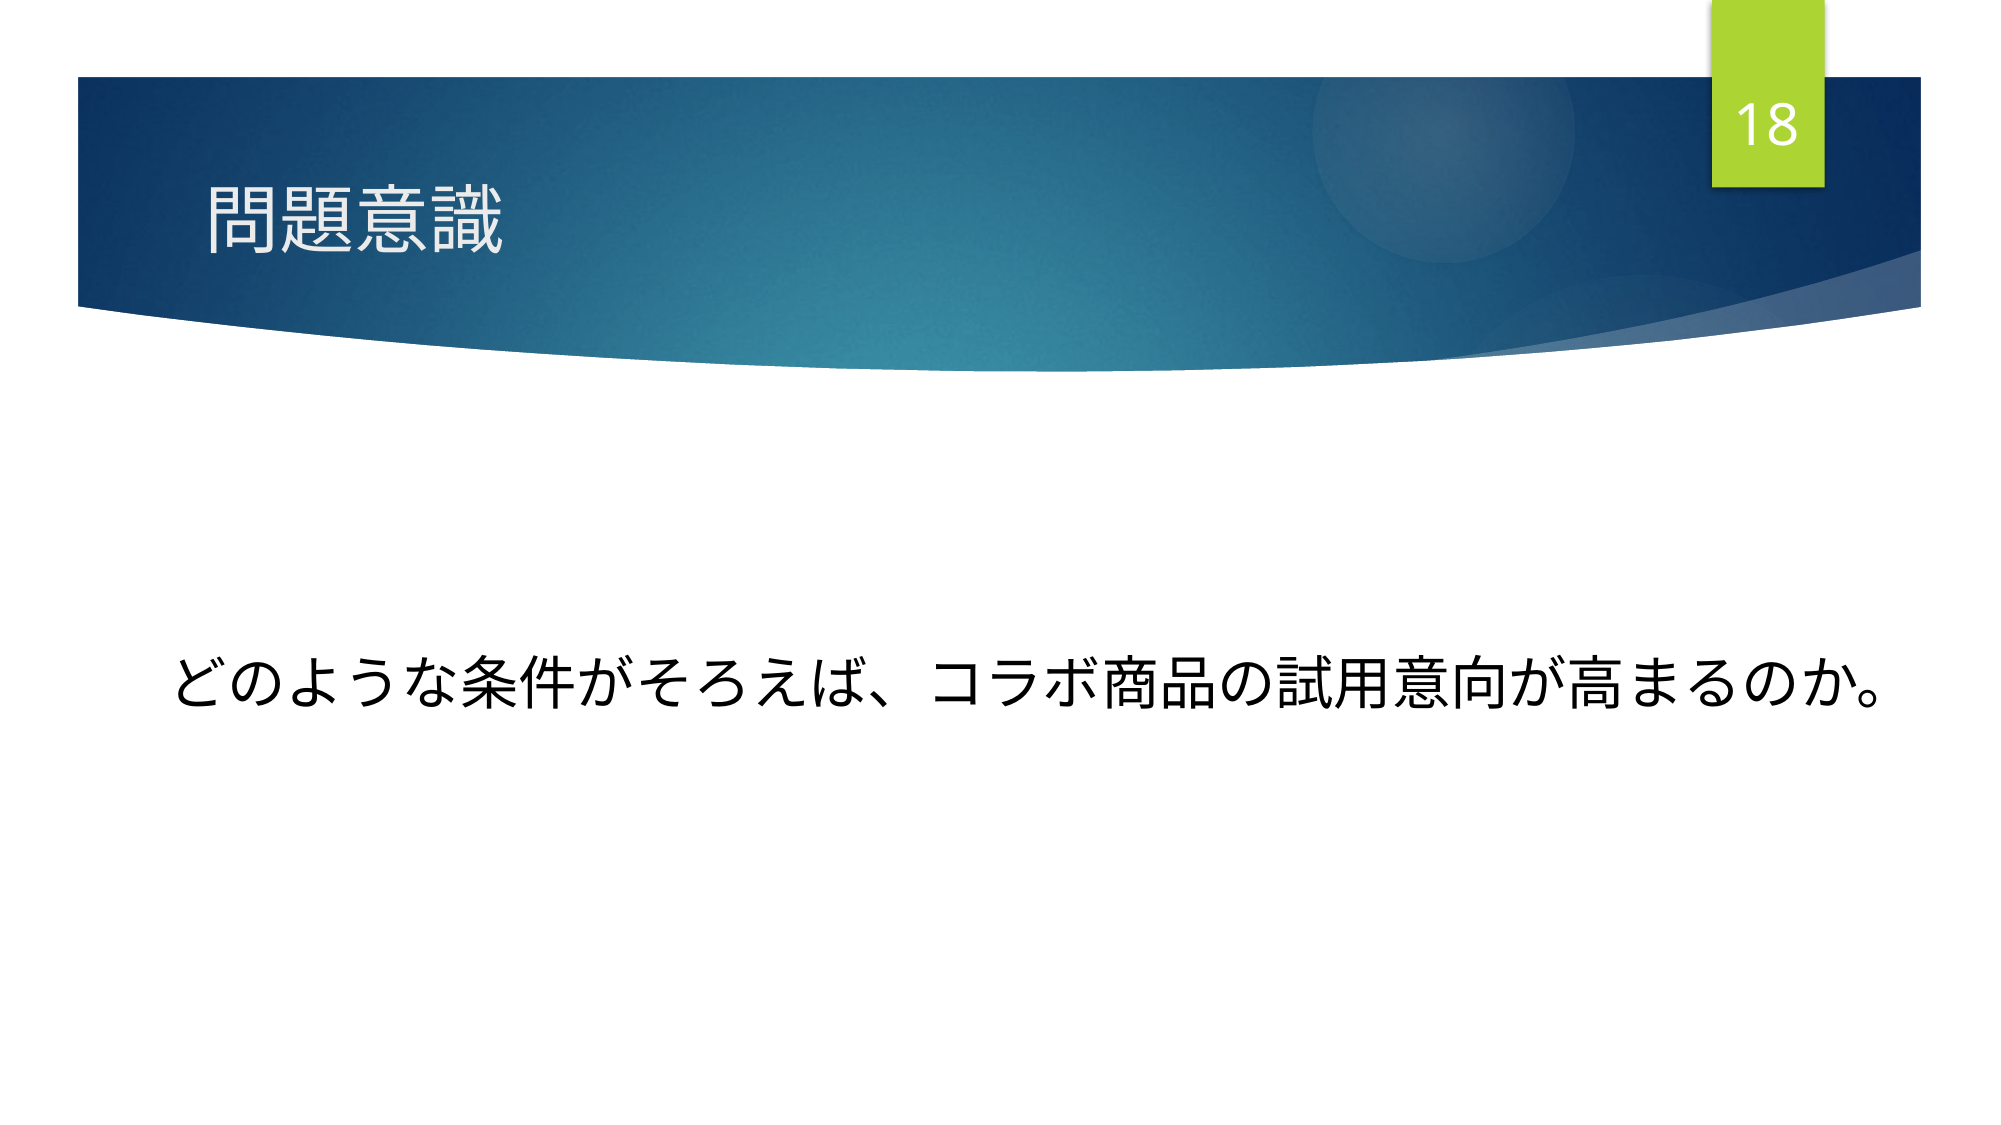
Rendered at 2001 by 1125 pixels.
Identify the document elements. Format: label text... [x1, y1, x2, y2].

slide_number 18 [1698, 48, 1836, 175]
title 問題意識 [189, 159, 1627, 276]
text_box どのような条件がそろえば、コラボ商品の試用意向が高まるのか。 [153, 638, 1931, 724]
